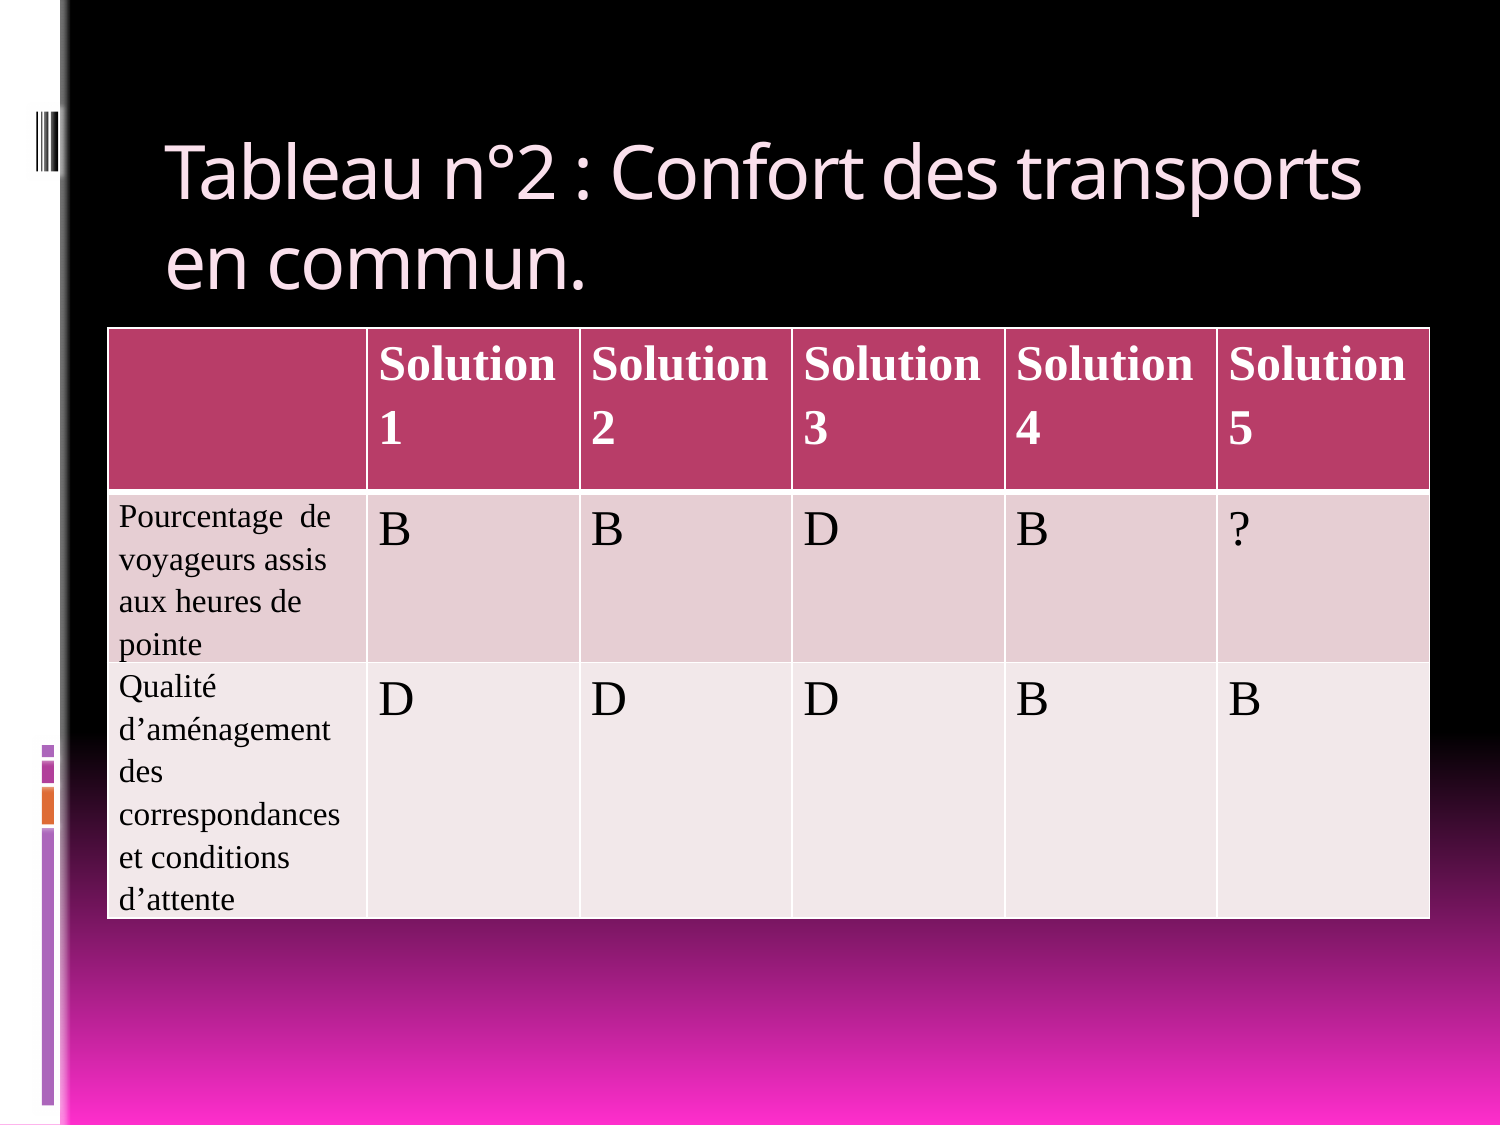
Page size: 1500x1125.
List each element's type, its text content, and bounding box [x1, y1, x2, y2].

table_cell B [1006, 495, 1216, 662]
table_header Solution 5 [1218, 329, 1429, 489]
table_cell ? [1218, 495, 1429, 662]
table_cell Pourcentage de voyageurs assis aux heures de pointe [109, 495, 366, 662]
table_cell B [1218, 663, 1429, 917]
table_cell B [1006, 663, 1216, 917]
table_cell D [581, 663, 791, 917]
table_header [109, 329, 366, 489]
table_cell Qualité d’aménagement des correspondances et conditions d’attente [109, 663, 366, 917]
table_header Solution 4 [1006, 329, 1216, 489]
table_cell B [368, 495, 579, 662]
table_header Solution 2 [581, 329, 791, 489]
table_cell D [793, 495, 1004, 662]
table_cell D [368, 663, 579, 917]
table_header Solution 1 [368, 329, 579, 489]
table_cell D [793, 663, 1004, 917]
title Tableau n°2 : Confort des transports en commun. [150, 117, 1425, 234]
table_header Solution 3 [793, 329, 1004, 489]
table_cell B [581, 495, 791, 662]
